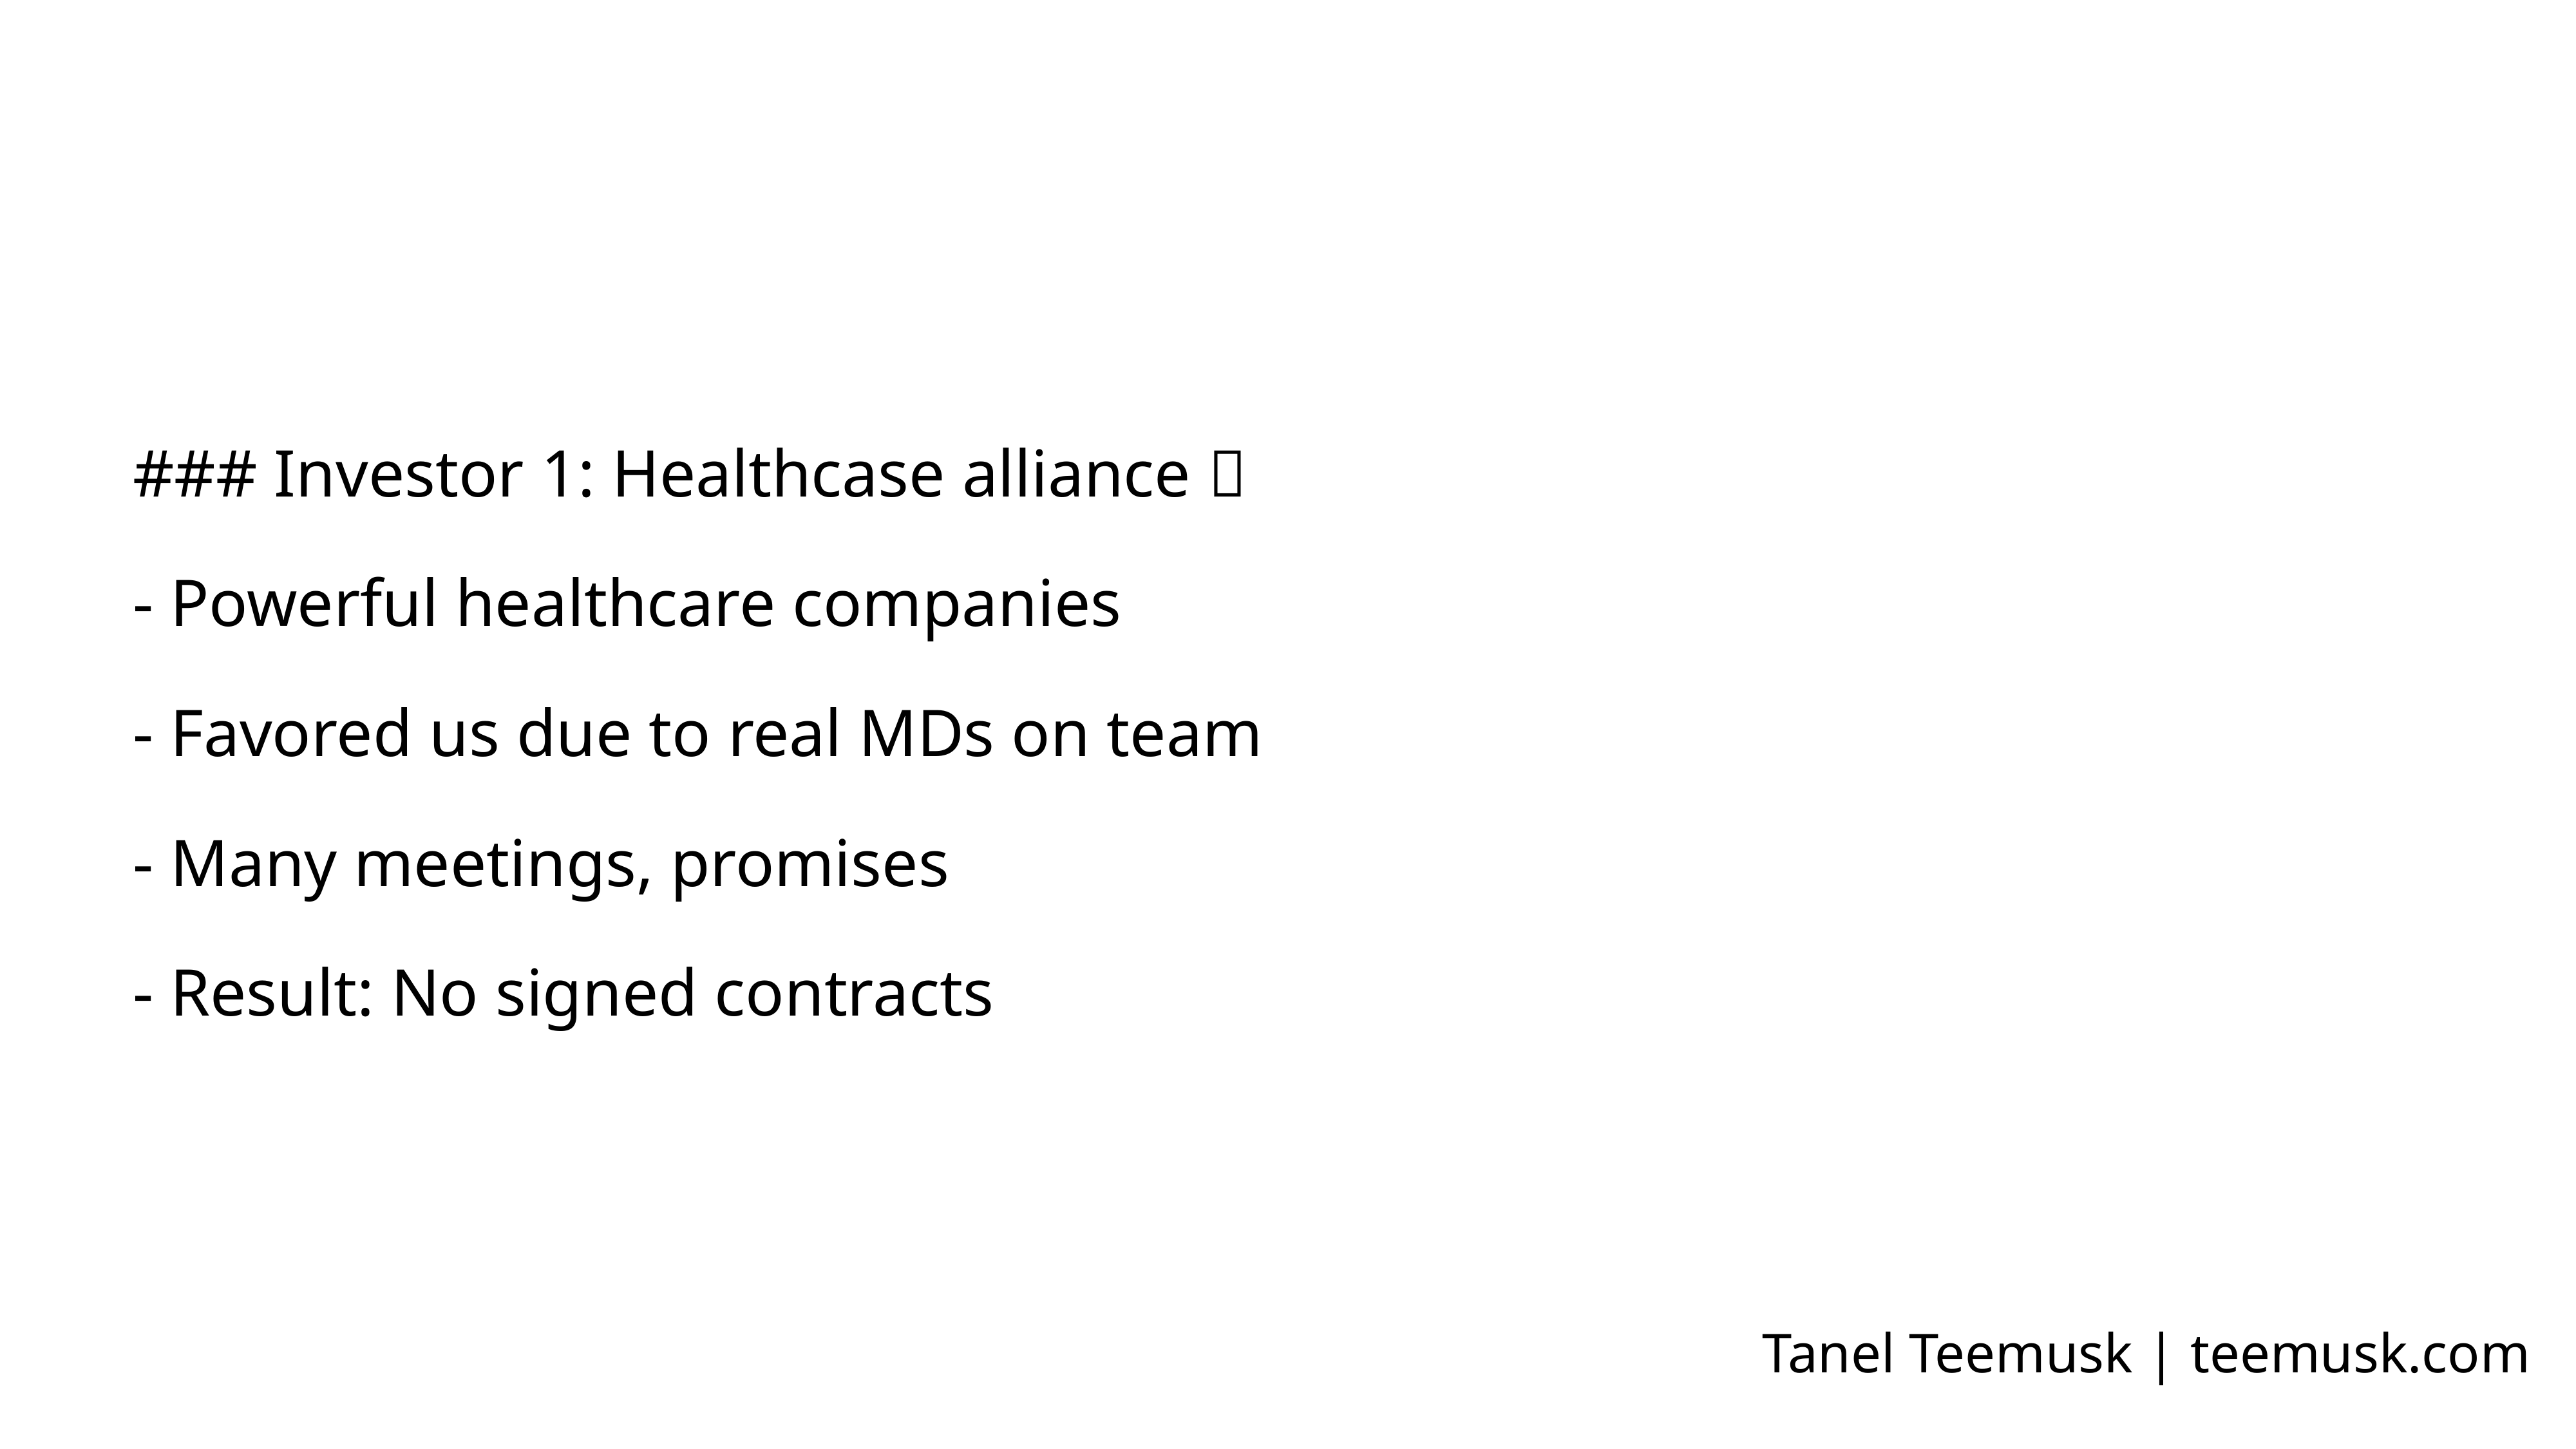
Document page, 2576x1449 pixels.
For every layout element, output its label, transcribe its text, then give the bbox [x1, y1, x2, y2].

list ### Investor 1: Healthcase alliance 🏨 - Powerful healthcare companies - Favored us due to real MDs on team - Many meetings, promises - Result: No signed contracts [127, 149, 2449, 1321]
text_box Tanel Teemusk | teemusk.com [1756, 1320, 2537, 1390]
